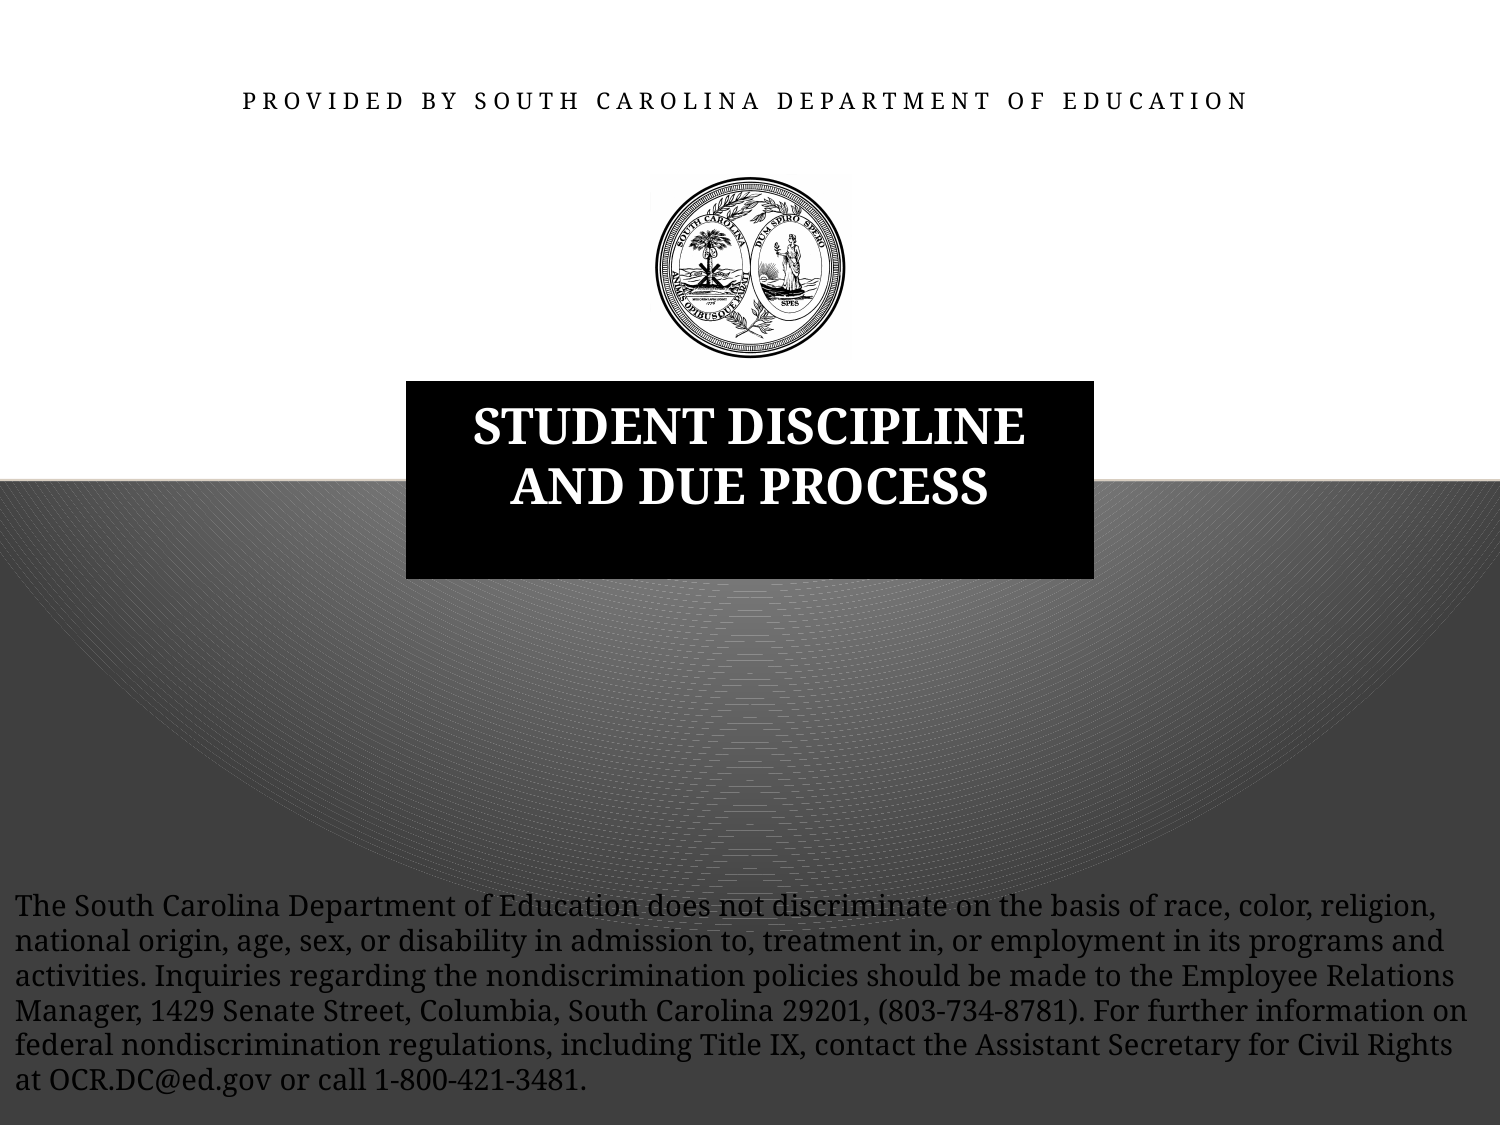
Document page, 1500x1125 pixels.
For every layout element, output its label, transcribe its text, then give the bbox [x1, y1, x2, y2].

picture [649, 174, 852, 361]
title STUDENT DISCIPLINE AND DUE PROCESS [415, 387, 1085, 564]
text_box The South Carolina Department of Education does not discriminate on the basis of race, color, religion, national origin, age, sex, or disability in admission to, treatment in, or employment in its programs and activities. Inquiries regarding the nondiscrimination policies should be made to the Employee Relations Manager, 1429 Senate Street, Columbia, South Carolina 29201, (803-734-8781). For further information on federal nondiscrimination regulations, including Title IX, contact the Assistant Secretary for Civil Rights at OCR.DC@ed.gov or call 1-800-421-3481. [0, 564, 1500, 1104]
footer Provided by South Carolina Department of Education [13, 25, 1489, 175]
